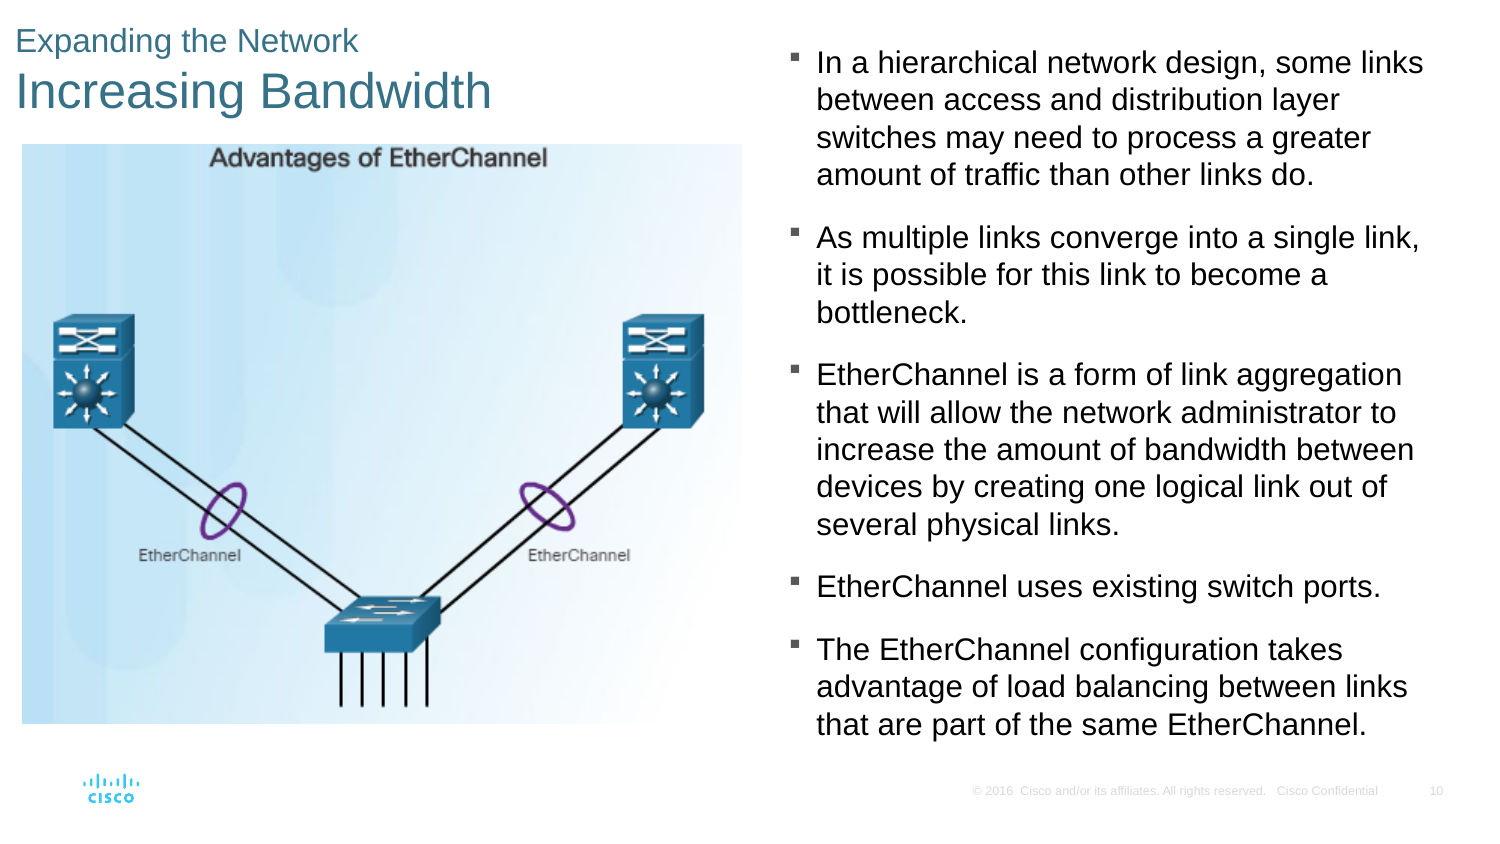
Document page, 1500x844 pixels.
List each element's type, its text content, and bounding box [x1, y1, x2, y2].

title Expanding the Network Increasing Bandwidth [0, 6, 847, 131]
picture [22, 144, 742, 725]
list In a hierarchical network design, some links between access and distribution layer switches may need to process a greater amount of traffic than other links do. As multiple links converge into a single link, it is possible for this link to become a bottleneck. EtherChannel is a form of link aggregation that will allow the network administrator to increase the amount of bandwidth between devices by creating one logical link out of several physical links. EtherChannel uses existing switch ports. The EtherChannel configuration takes advantage of load balancing between links that are part of the same EtherChannel. [773, 34, 1457, 770]
